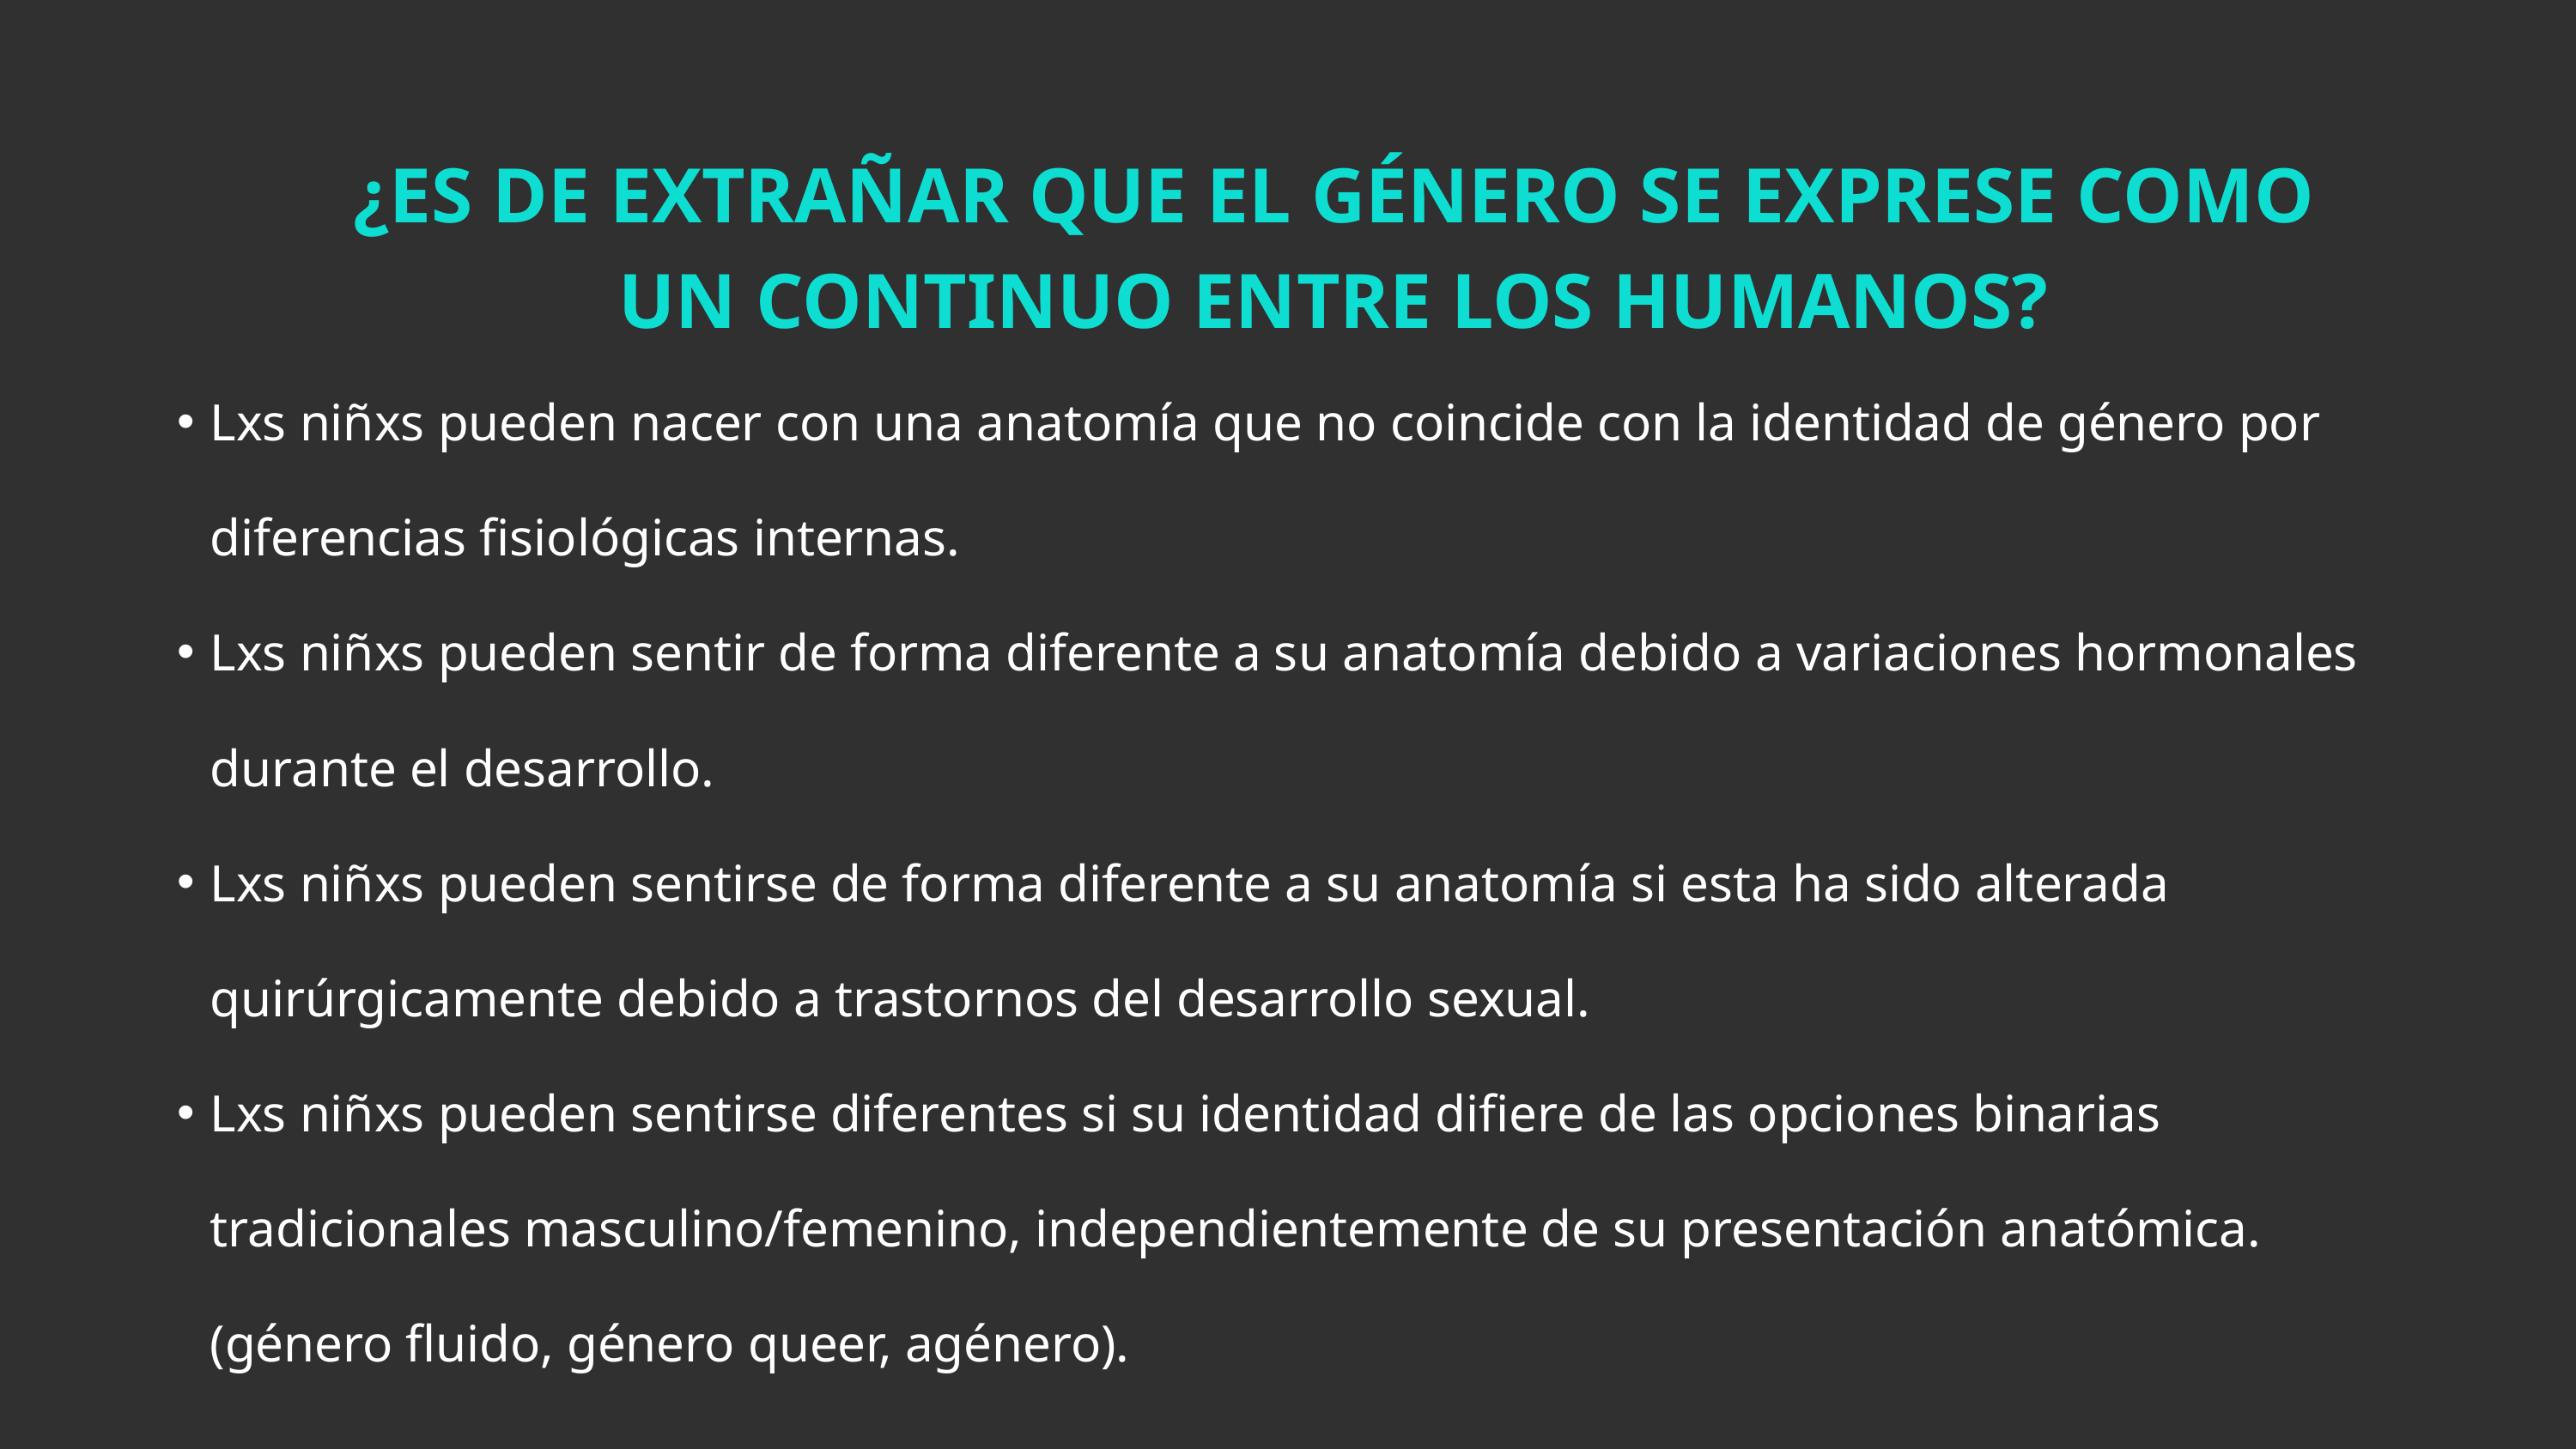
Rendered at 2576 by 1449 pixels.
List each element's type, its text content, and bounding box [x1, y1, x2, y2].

text_box ¿ES DE EXTRAÑAR QUE EL GÉNERO SE EXPRESE COMO UN CONTINUO ENTRE LOS HUMANOS? [341, 132, 2326, 335]
text_box Lxs niñxs pueden nacer con una anatomía que no coincide con la identidad de género por diferencias fisiológicas internas. Lxs niñxs pueden sentir de forma diferente a su anatomía debido a variaciones hormonales durante el desarrollo. Lxs niñxs pueden sentirse de forma diferente a su anatomía si esta ha sido alterada quirúrgicamente debido a trastornos del desarrollo sexual. Lxs niñxs pueden sentirse diferentes si su identidad difiere de las opciones binarias tradicionales masculino/femenino, independientemente de su presentación anatómica. (género fluido, género queer, agénero). [144, 335, 2432, 1373]
